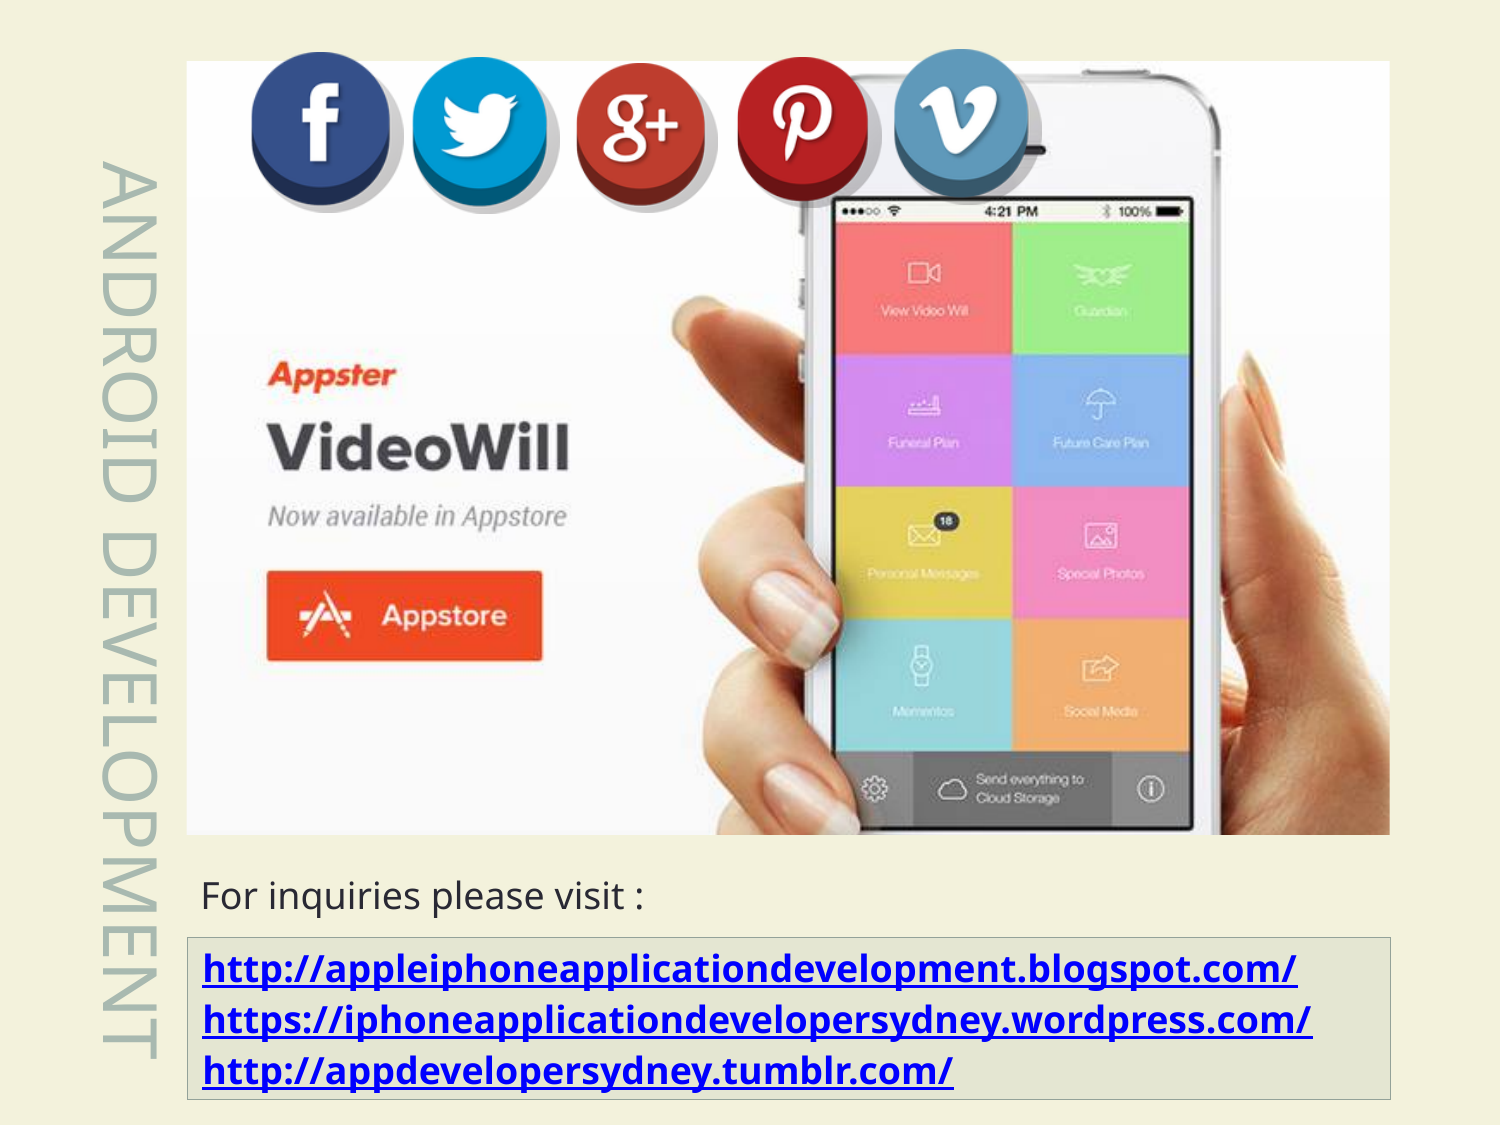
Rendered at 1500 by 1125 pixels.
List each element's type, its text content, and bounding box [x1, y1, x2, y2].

list http://appleiphoneapplicationdevelopment.blogspot.com/ https://iphoneapplicationdevelopersydney.wordpress.com/ http://appdevelopersydney.tumblr.com/ [187, 937, 1391, 1100]
picture [186, 49, 1390, 835]
text_box For inquiries please visit : [185, 864, 660, 925]
picture [443, 94, 517, 157]
title Android Development [36, 24, 186, 1075]
